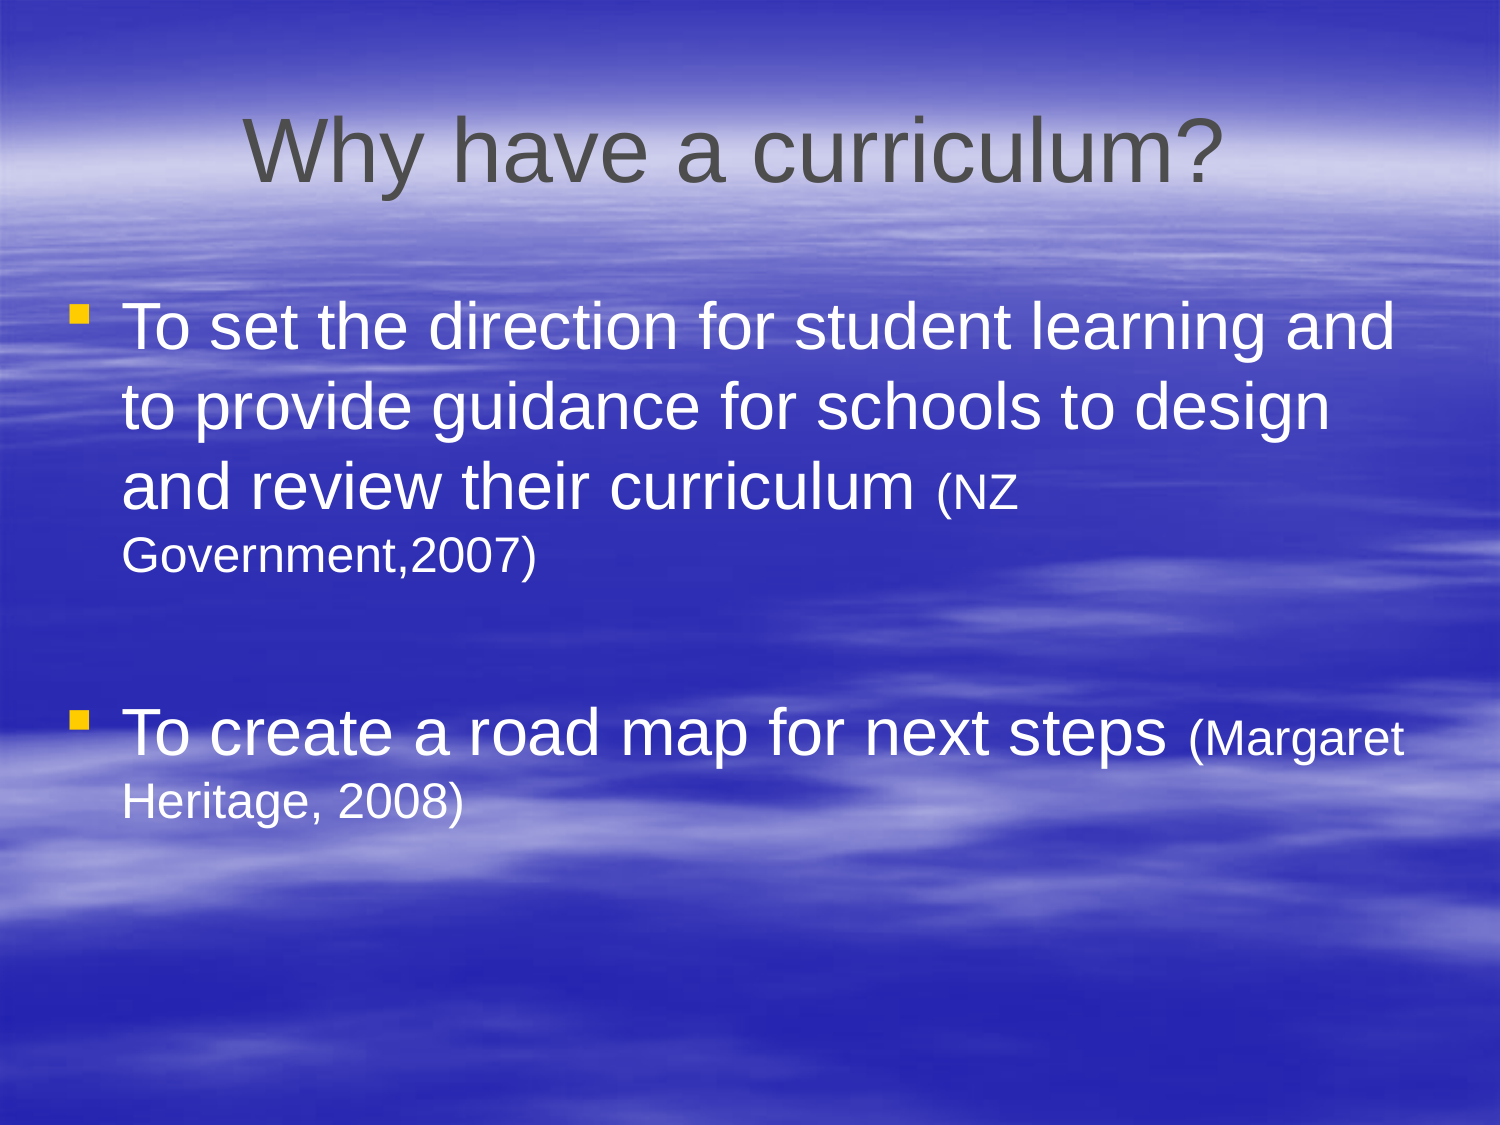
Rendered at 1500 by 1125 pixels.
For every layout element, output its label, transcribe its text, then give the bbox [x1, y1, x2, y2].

list To set the direction for student learning and to provide guidance for schools to design and review their curriculum (NZ Government,2007) To create a road map for next steps (Margaret Heritage, 2008) [49, 274, 1451, 1001]
title Why have a curriculum? [49, 37, 1446, 256]
